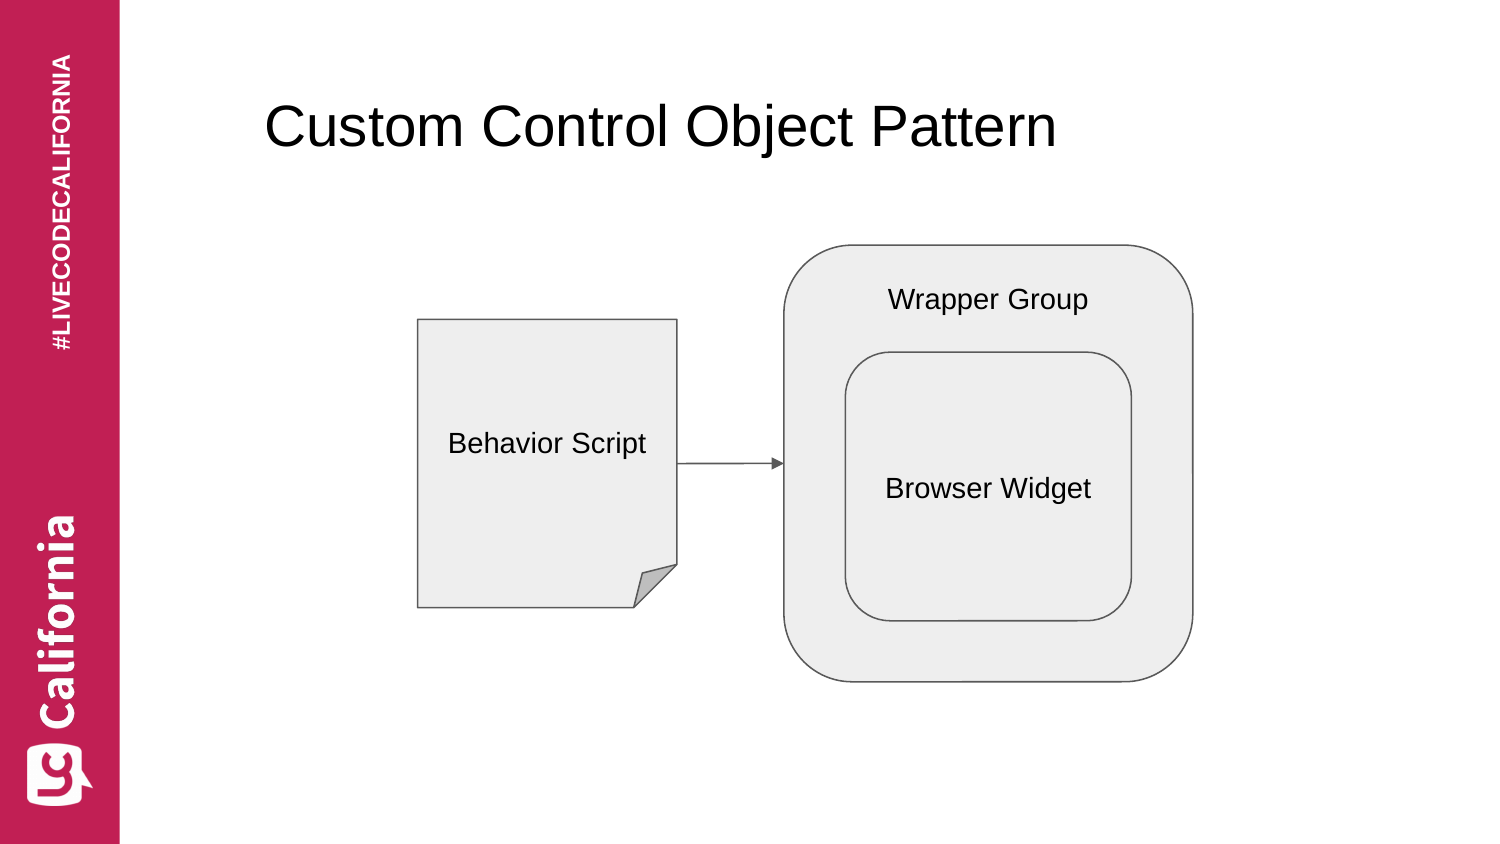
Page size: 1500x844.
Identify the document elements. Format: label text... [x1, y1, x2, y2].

text_box Wrapper Group [783, 245, 1193, 682]
text_box Browser Widget [845, 352, 1132, 621]
text_box Behavior Script [417, 319, 677, 608]
picture [0, 0, 120, 844]
title Custom Control Object Pattern [249, 72, 1417, 236]
